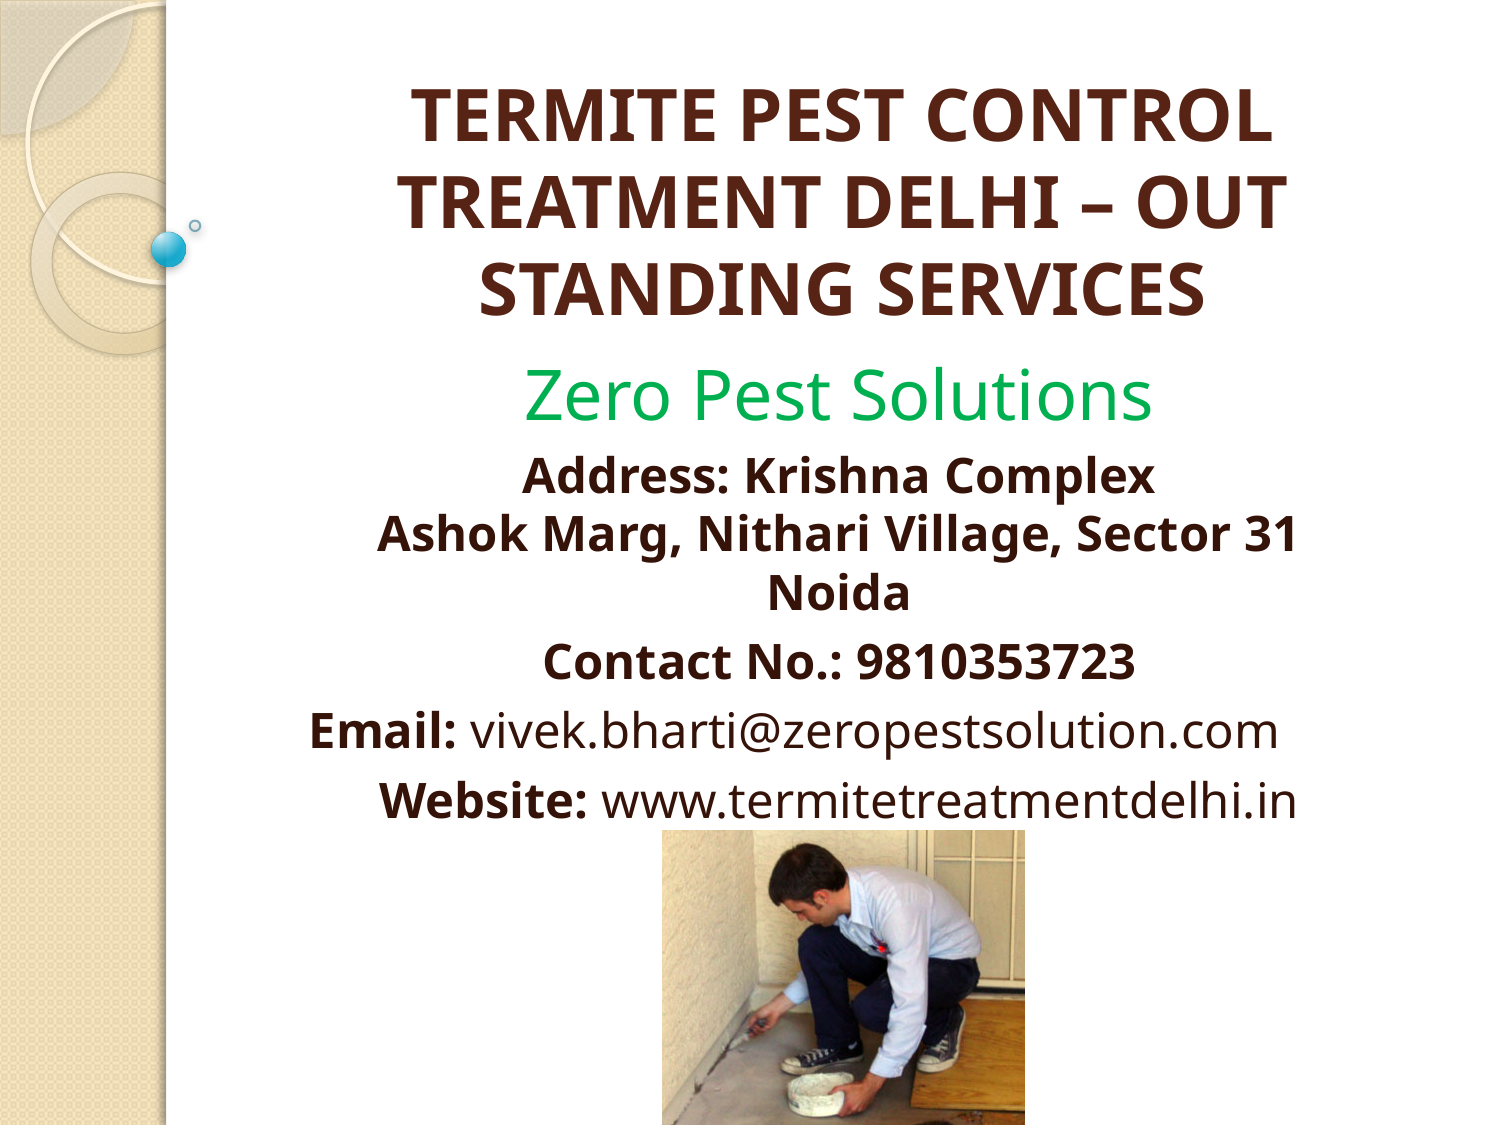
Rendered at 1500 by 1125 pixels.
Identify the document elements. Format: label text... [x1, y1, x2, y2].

title TERMITE PEST CONTROL TREATMENT DELHI – OUT STANDING SERVICES [234, 59, 1450, 338]
subtitle Zero Pest Solutions Address: Krishna Complex Ashok Marg, Nithari Village, Sector 31 Noida Contact No.: 9810353723 Email: vivek.bharti@zeropestsolution.com Website: www.termitetreatmentdelhi.in [287, 350, 1388, 988]
picture [662, 830, 1026, 1125]
